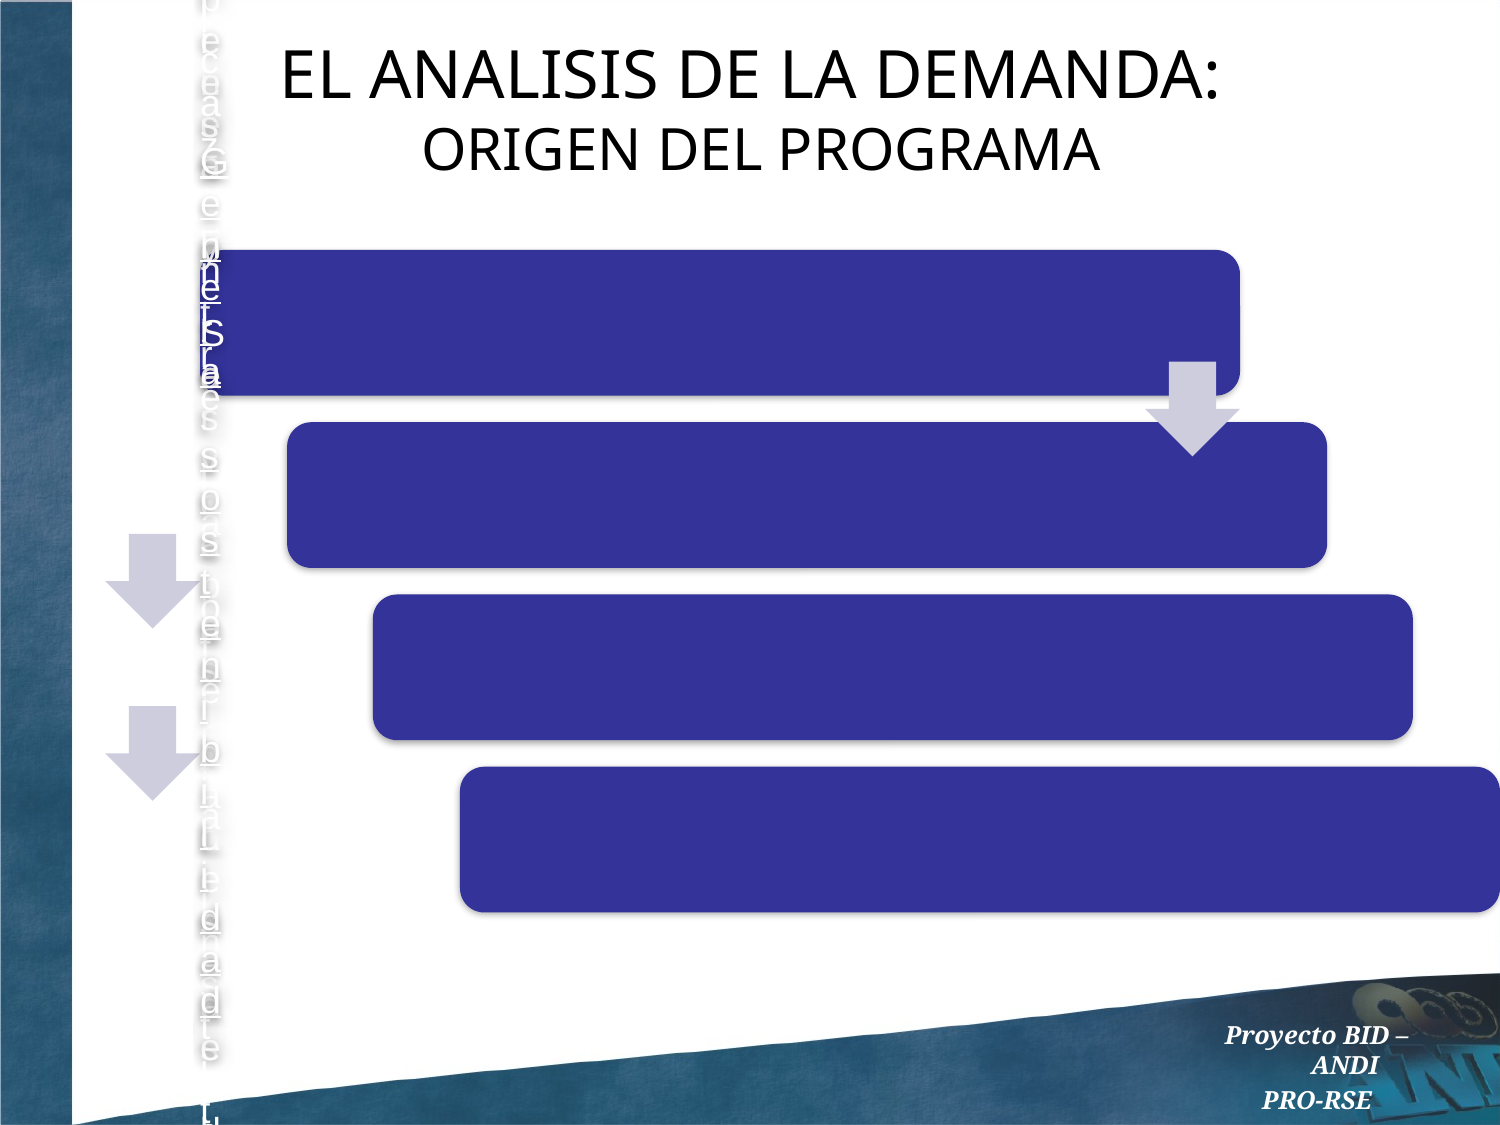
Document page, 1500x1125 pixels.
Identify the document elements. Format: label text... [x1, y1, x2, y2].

picture [0, 0, 1500, 1125]
text_box Proyecto BID – ANDI PRO-RSE [1174, 1012, 1459, 1079]
picture [206, 244, 214, 249]
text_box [199, 249, 1500, 913]
picture [206, 916, 215, 924]
picture [205, 224, 216, 230]
text_box EL ANALISIS DE LA DEMANDA: ORIGEN DEL PROGRAMA [99, 24, 1438, 190]
picture [206, 0, 216, 9]
